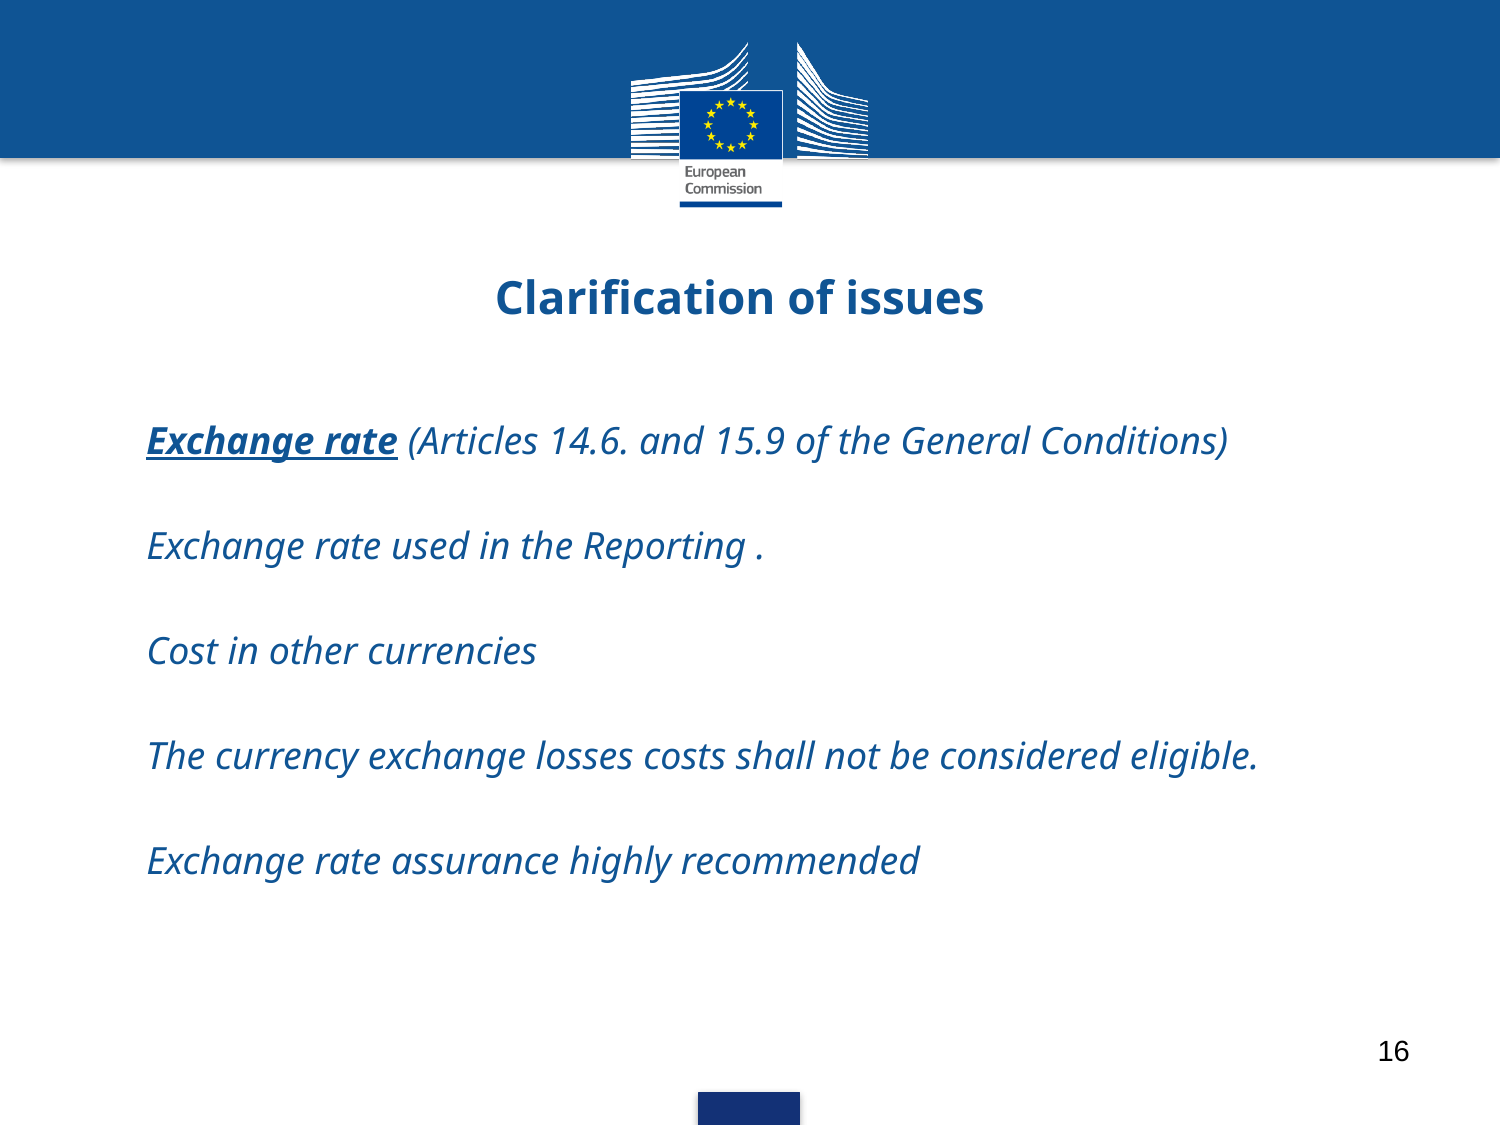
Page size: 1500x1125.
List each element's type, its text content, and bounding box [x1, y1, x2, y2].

slide_number 16 [1074, 1024, 1425, 1103]
list Exchange rate (Articles 14.6. and 15.9 of the General Conditions) Exchange rate used in the Reporting . Cost in other currencies The currency exchange losses costs shall not be considered eligible. Exchange rate assurance highly recommended [74, 361, 1436, 1071]
picture [631, 42, 868, 208]
title Clarification of issues [64, 219, 1416, 374]
